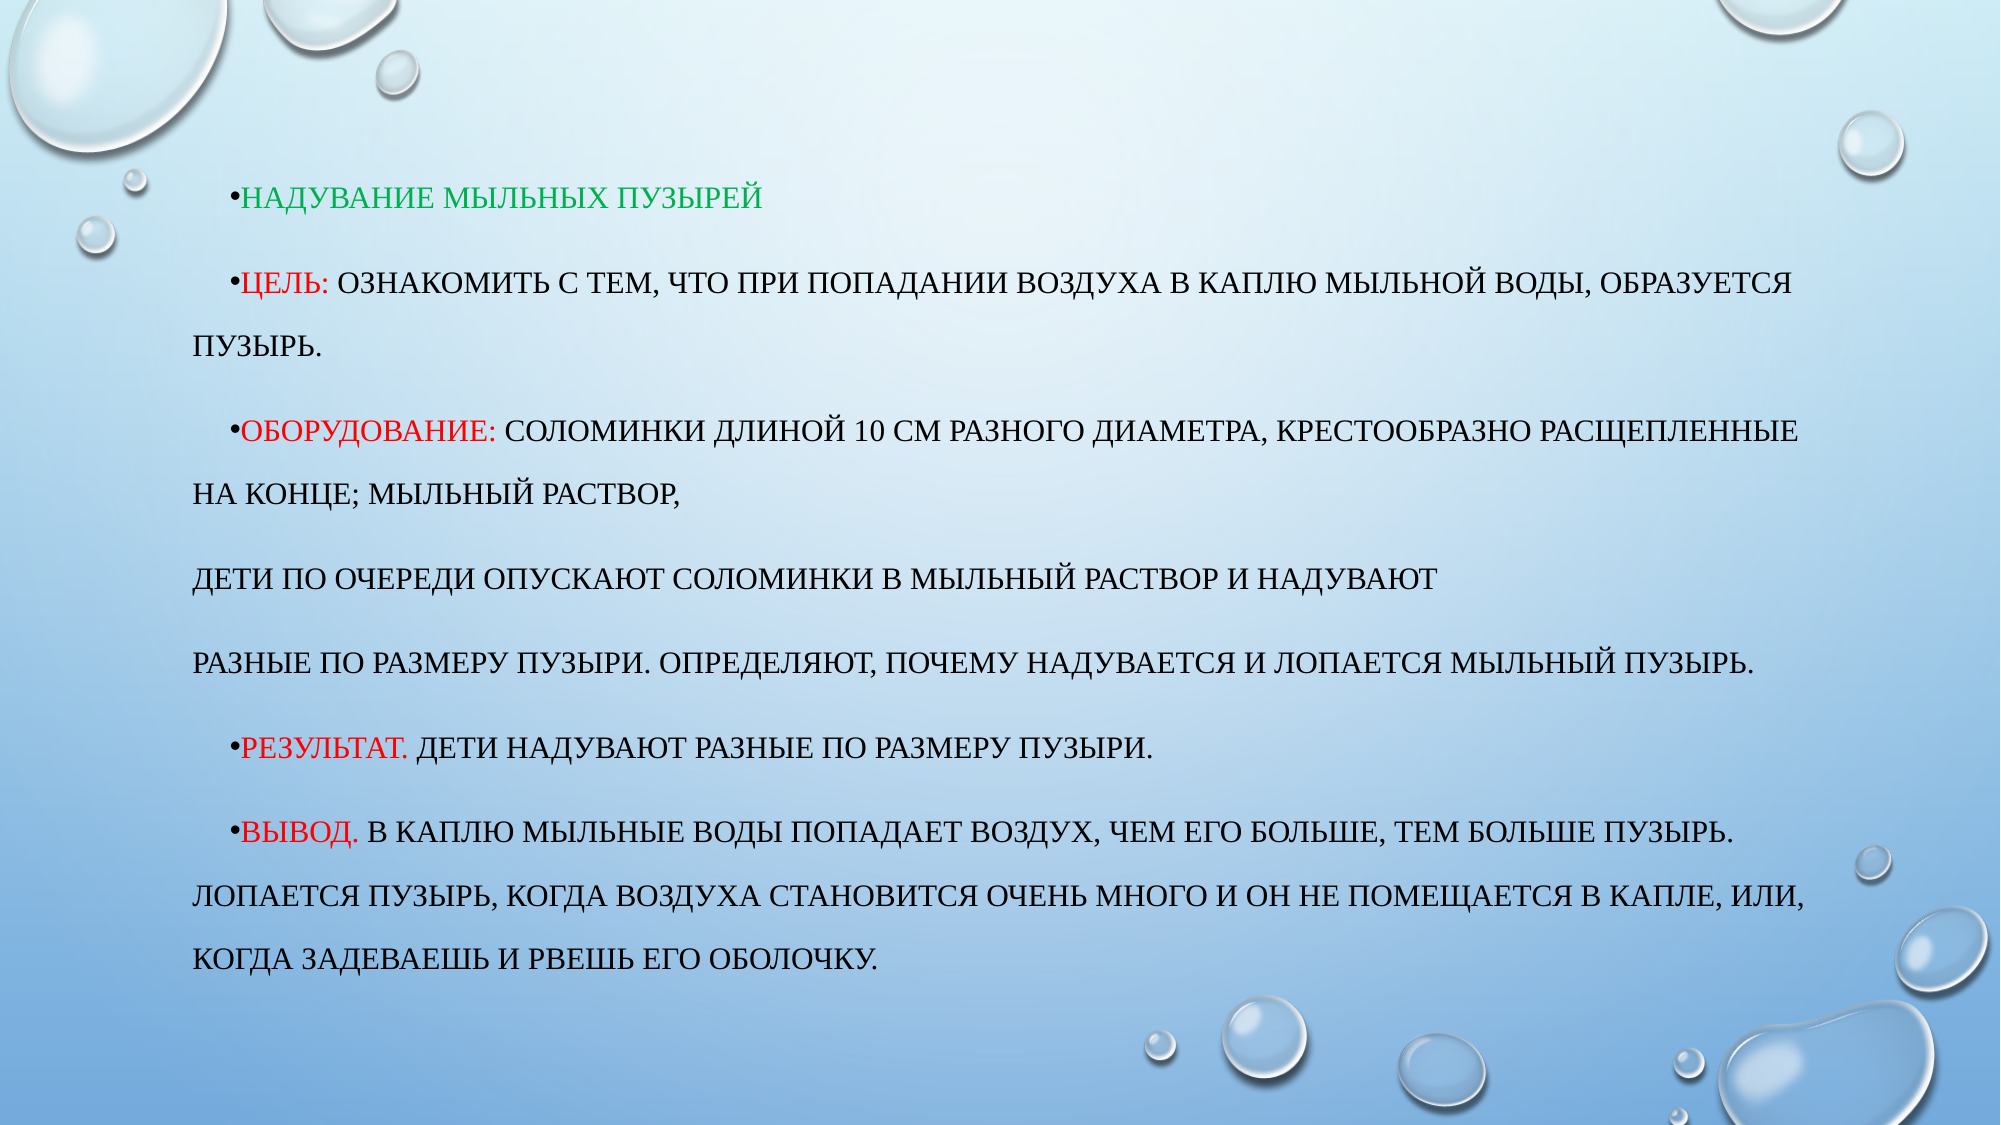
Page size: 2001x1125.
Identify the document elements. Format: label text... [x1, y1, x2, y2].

picture [0, 0, 2000, 1125]
list Надувание мыльных пузырей Цель: ознакомить с тем, что при попадании воздуха в каплю мыльной воды, образуется пузырь. Оборудование: соломинки длиной 10 см разного диаметра, крестообразно расщепленные на конце; мыльный раствор, Дети по очереди опускают соломинки в мыльный раствор и надувают разные по размеру пузыри. Определяют, почему надувается и лопается мыльный пузырь. Результат. Дети надувают разные по размеру пузыри. Вывод. В каплю мыльные воды попадает воздух, чем его больше, тем больше пузырь. Лопается пузырь, когда воздуха становится очень много и он не помещается в капле, или, когда задеваешь и рвешь его оболочку. [139, 143, 1840, 982]
